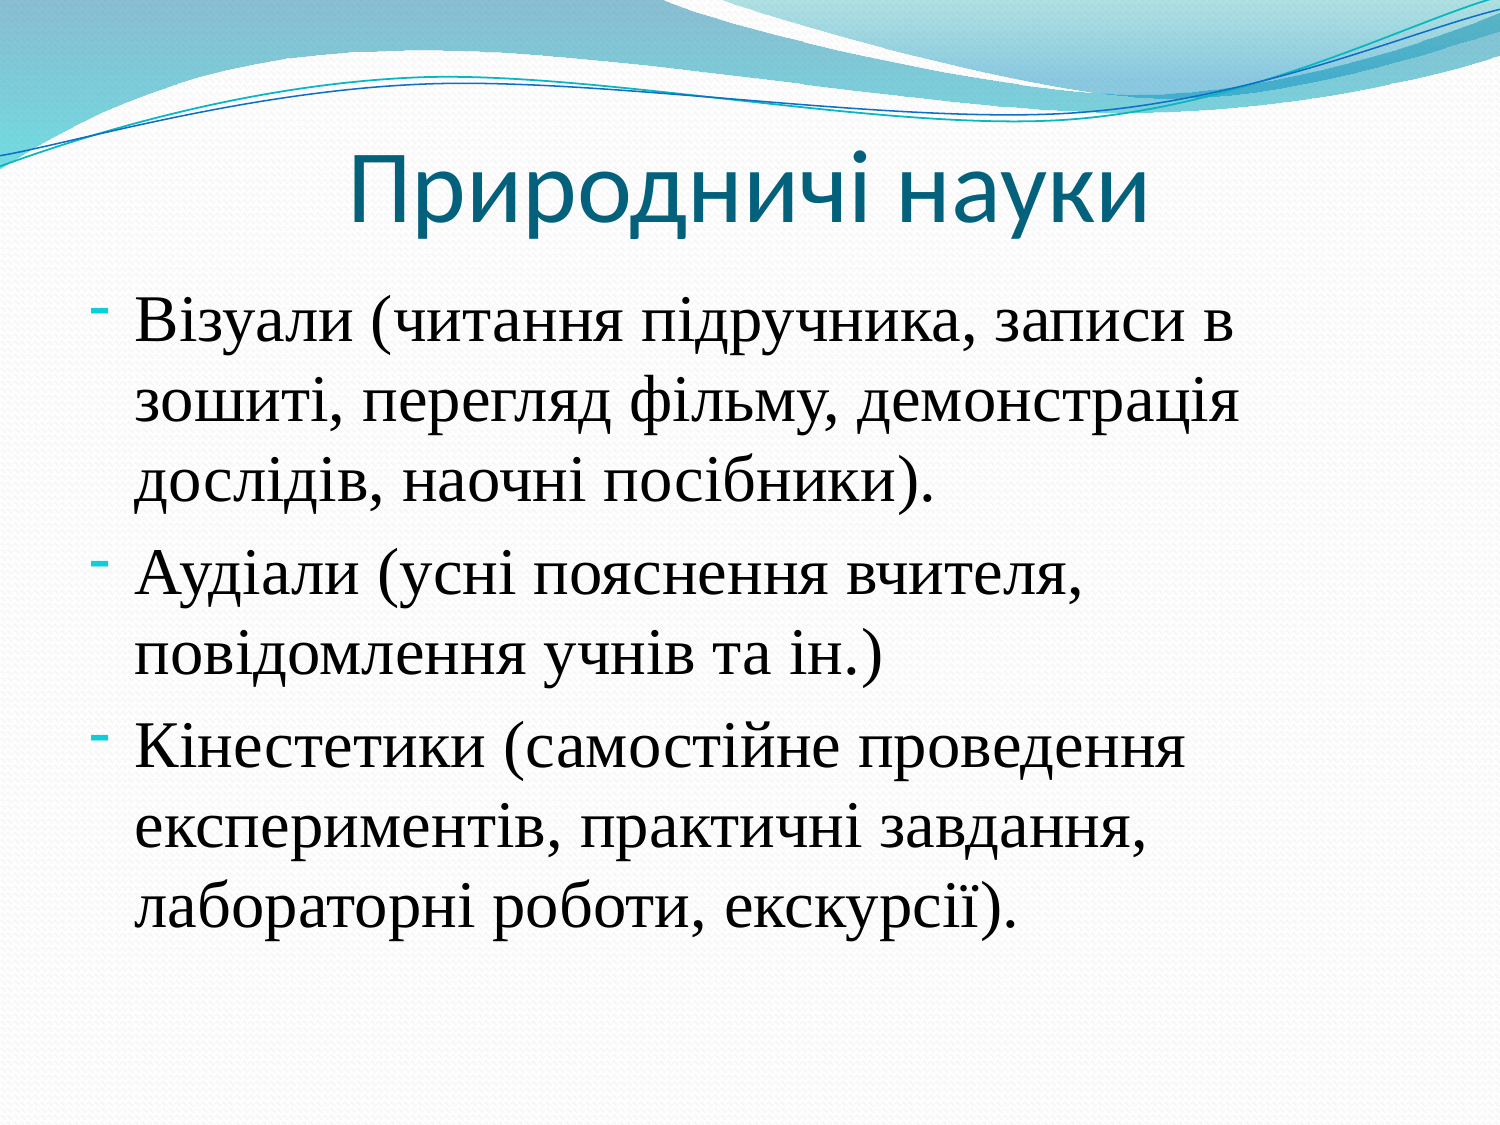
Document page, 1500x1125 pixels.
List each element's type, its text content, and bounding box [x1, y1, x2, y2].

title Природничі науки [75, 66, 1425, 244]
list Візуали (читання підручника, записи в зошиті, перегляд фільму, демонстрація дослідів, наочні посібники). Аудіали (усні пояснення вчителя, повідомлення учнів та ін.) Кінестетики (самостійне проведення експериментів, практичні завдання, лабораторні роботи, екскурсії). [75, 267, 1425, 1038]
